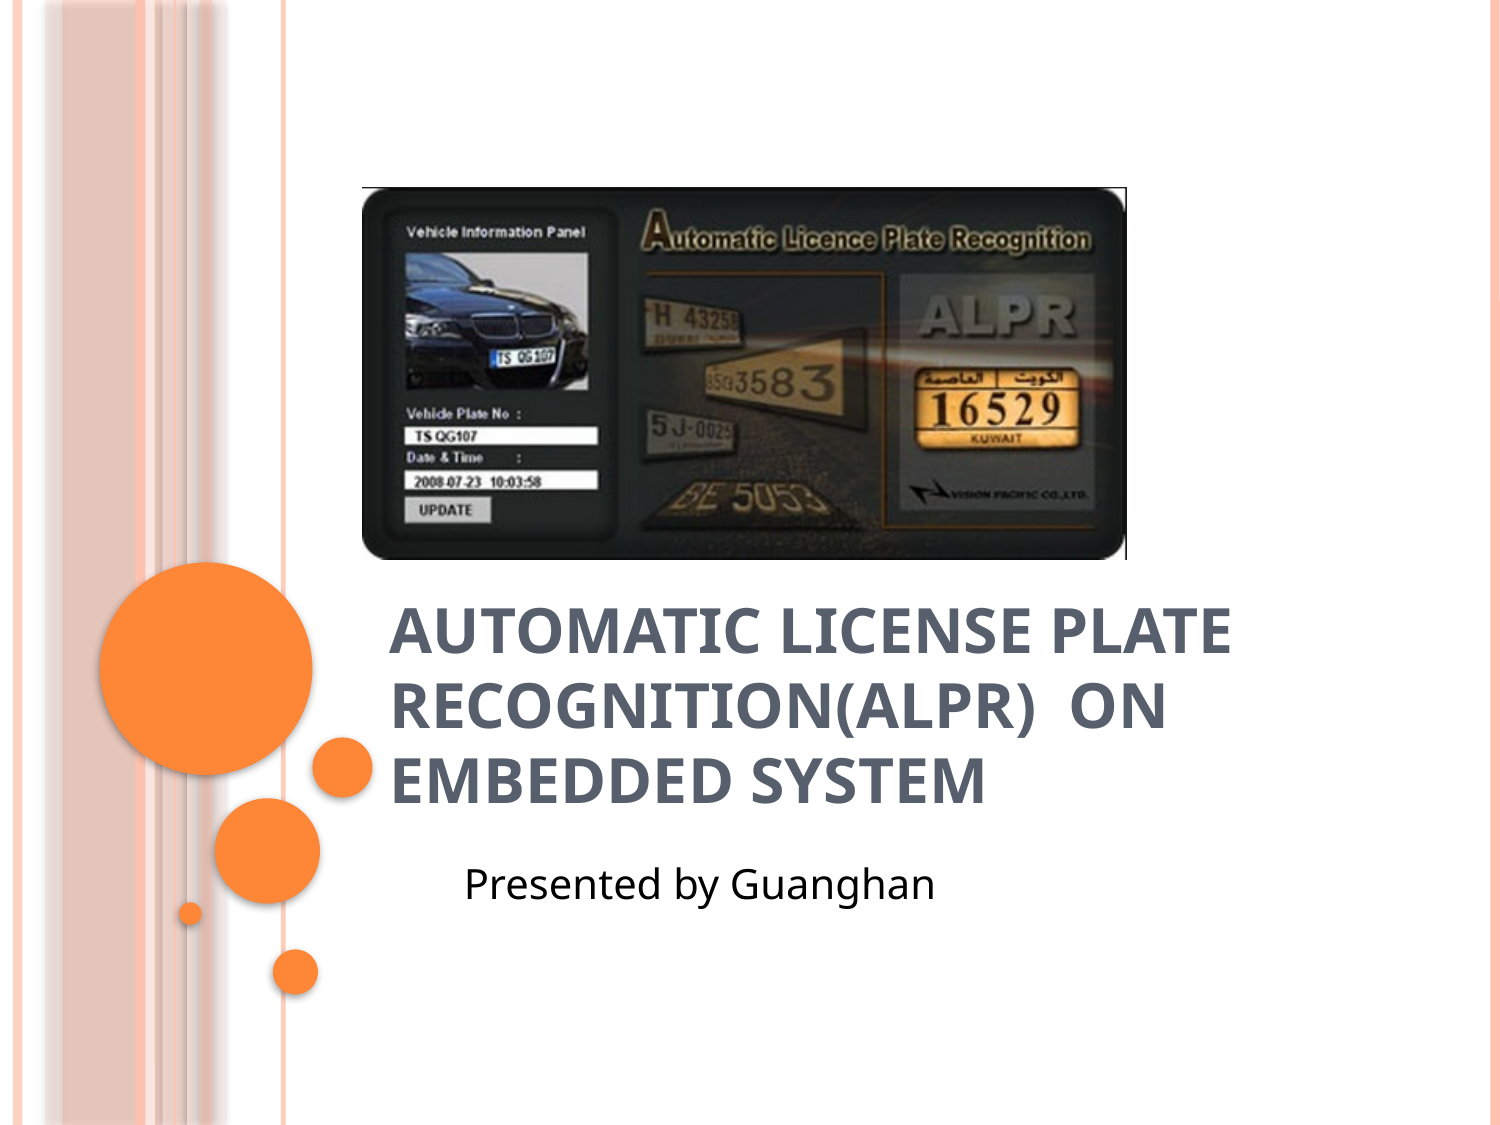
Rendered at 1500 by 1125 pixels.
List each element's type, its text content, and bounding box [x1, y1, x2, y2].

title Automatic License Plate Recognition(ALPR) on embedded system [375, 512, 1388, 824]
picture [361, 186, 1127, 560]
text_box Presented by Guanghan [262, 849, 1138, 1063]
subtitle [237, 637, 1288, 925]
